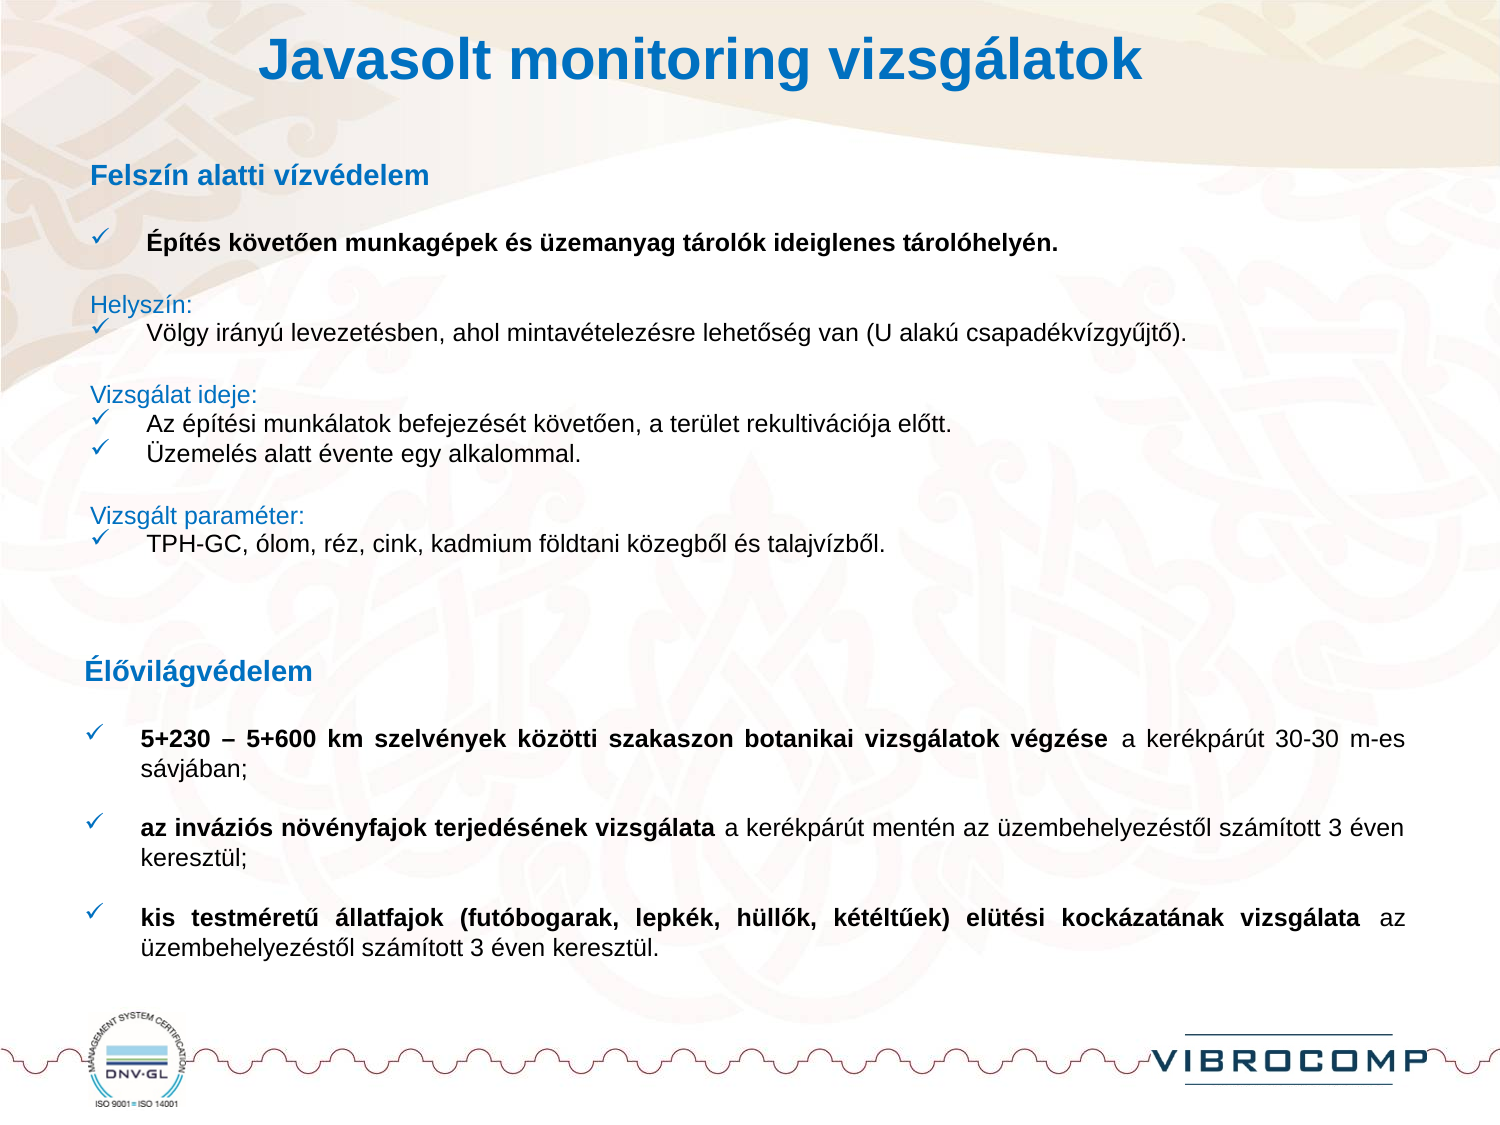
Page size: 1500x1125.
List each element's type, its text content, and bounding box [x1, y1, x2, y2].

text_box Élővilágvédelem 5+230 – 5+600 km szelvények közötti szakaszon botanikai vizsgálatok végzése a kerékpárút 30-30 m-es sávjában; az inváziós növényfajok terjedésének vizsgálata a kerékpárút mentén az üzembehelyezéstől számított 3 éven keresztül; kis testméretű állatfajok (futóbogarak, lepkék, hüllők, kétéltűek) elütési kockázatának vizsgálata az üzembehelyezéstől számított 3 éven keresztül. [69, 644, 1421, 910]
title Javasolt monitoring vizsgálatok [73, 25, 1329, 168]
picture [0, 0, 1500, 1125]
list Felszín alatti vízvédelem Építés követően munkagépek és üzemanyag tárolók ideiglenes tárolóhelyén. Helyszín: Völgy irányú levezetésben, ahol mintavételezésre lehetőség van (U alakú csapadékvízgyűjtő). Vizsgálat ideje: Az építési munkálatok befejezését követően, a terület rekultivációja előtt. Üzemelés alatt évente egy alkalommal. Vizsgált paraméter: TPH-GC, ólom, réz, cink, kadmium földtani közegből és talajvízből. [75, 149, 1427, 567]
